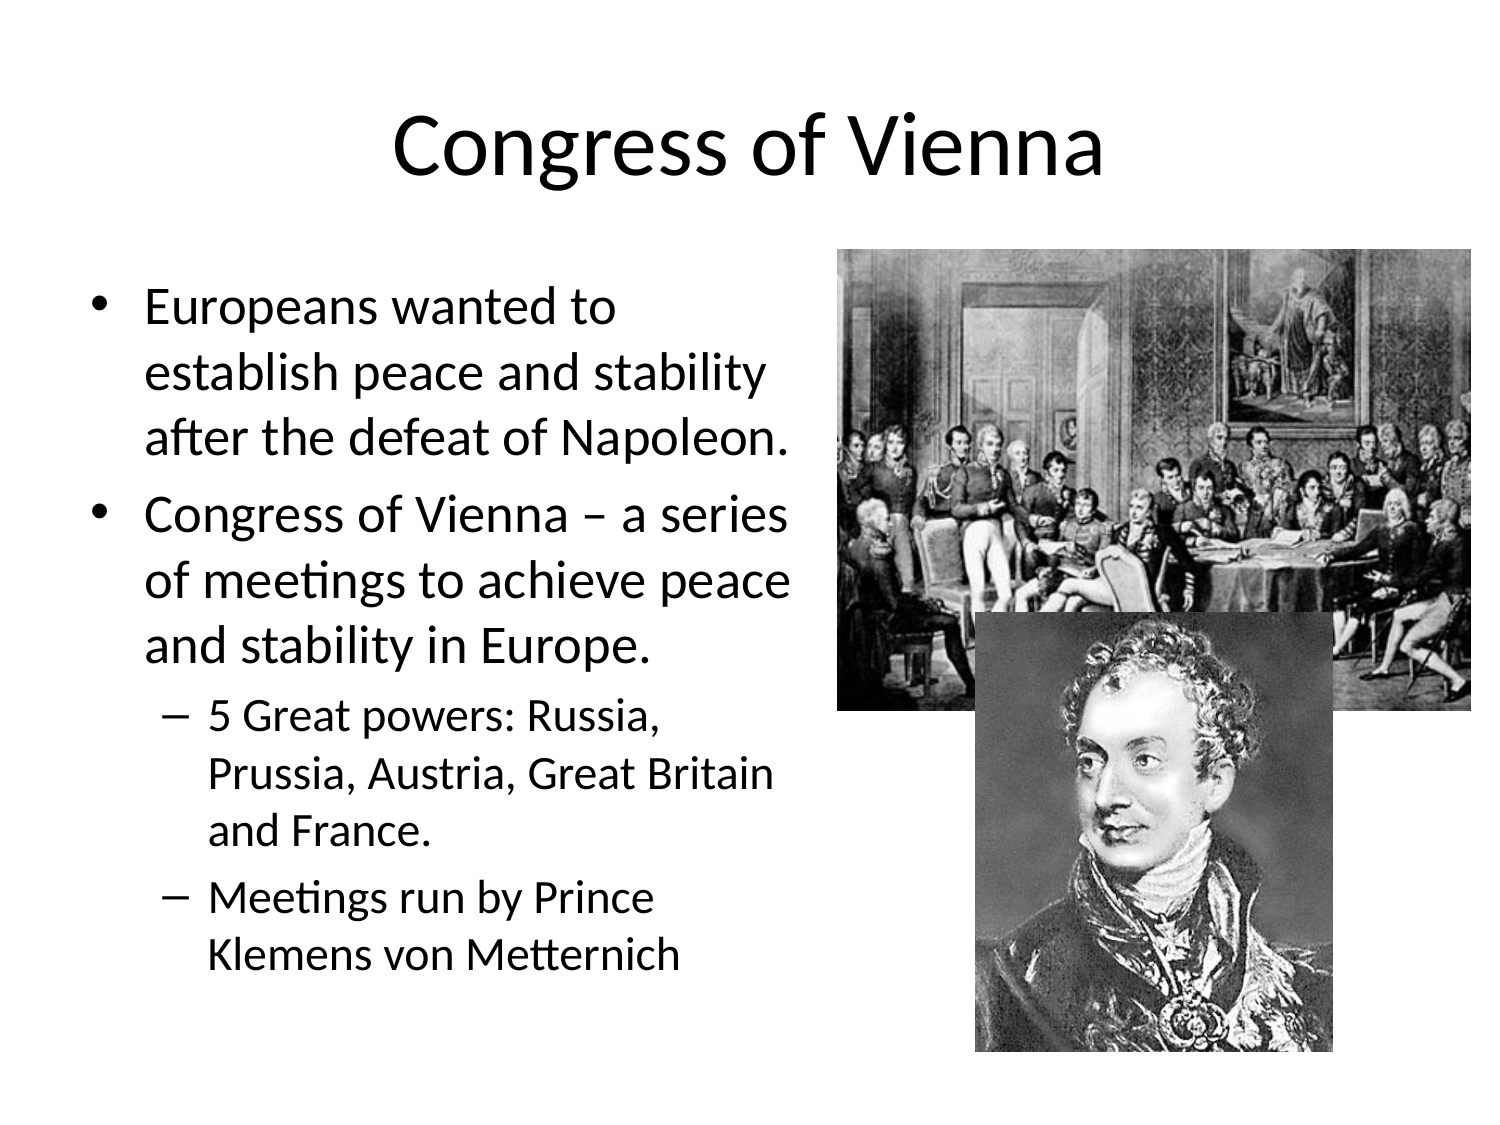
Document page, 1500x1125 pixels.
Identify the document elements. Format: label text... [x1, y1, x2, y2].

list Europeans wanted to establish peace and stability after the defeat of Napoleon. Congress of Vienna – a series of meetings to achieve peace and stability in Europe. 5 Great powers: Russia, Prussia, Austria, Great Britain and France. Meetings run by Prince Klemens von Metternich [75, 262, 813, 1005]
picture [837, 249, 1471, 1052]
title Congress of Vienna [75, 45, 1425, 233]
